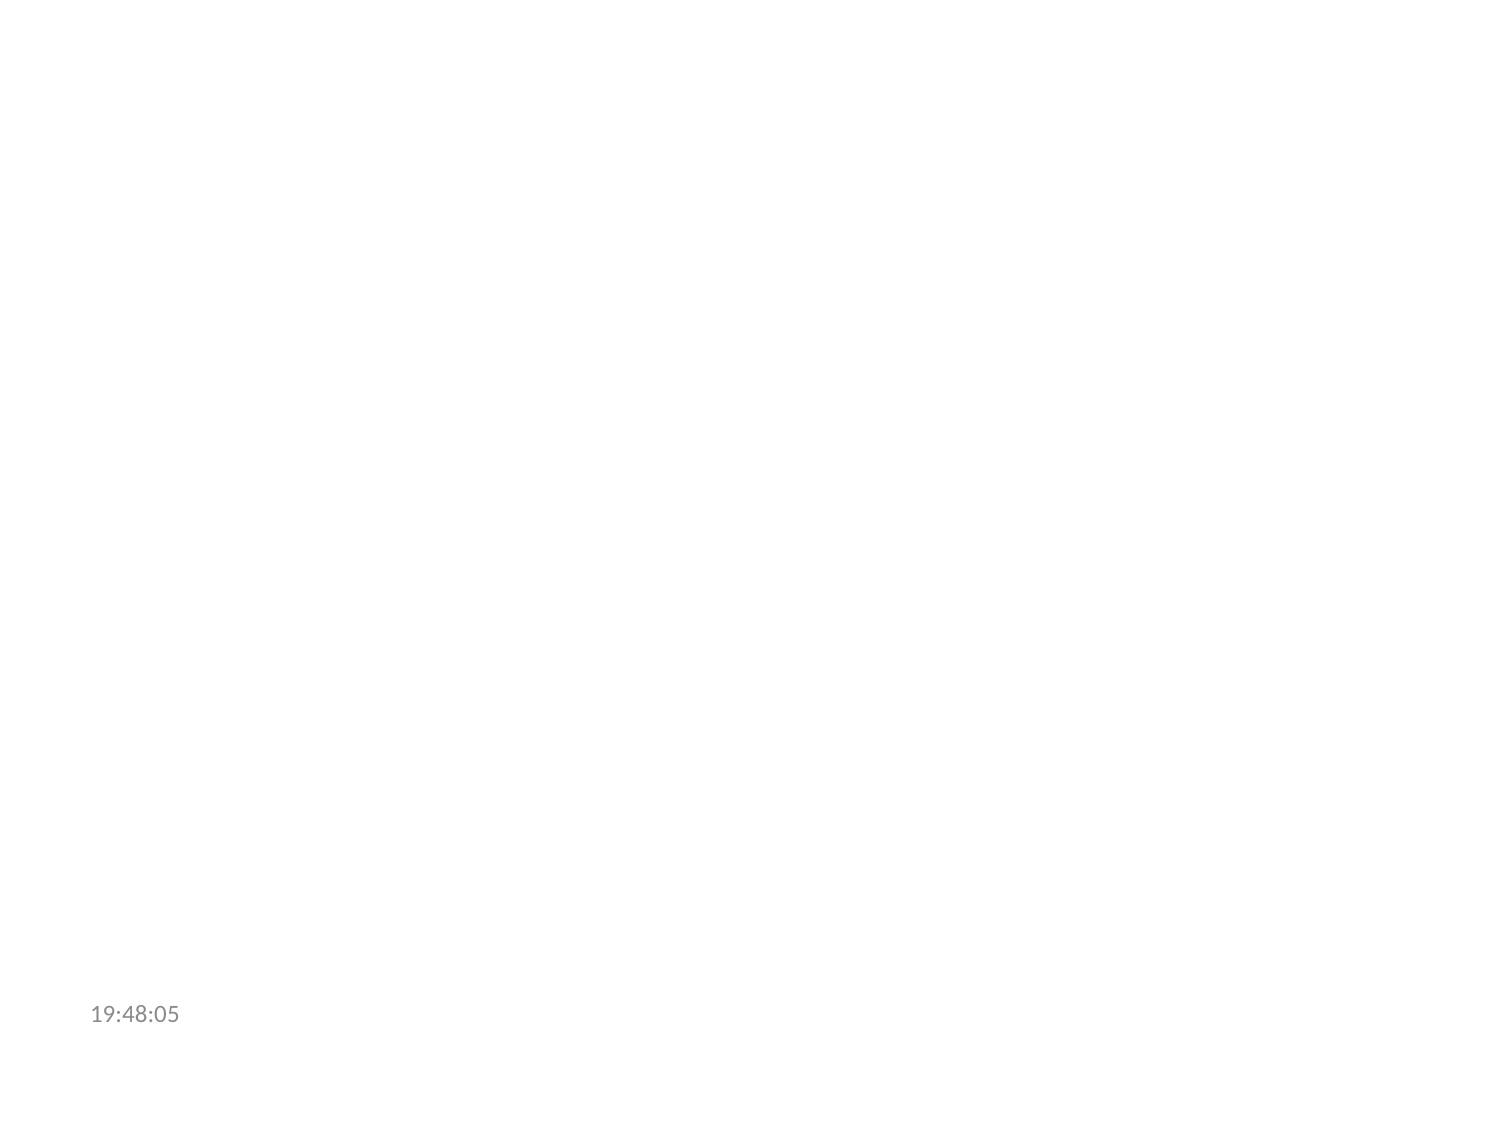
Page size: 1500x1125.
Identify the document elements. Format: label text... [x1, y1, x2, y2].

text_box 15:35:09 [75, 982, 425, 1043]
